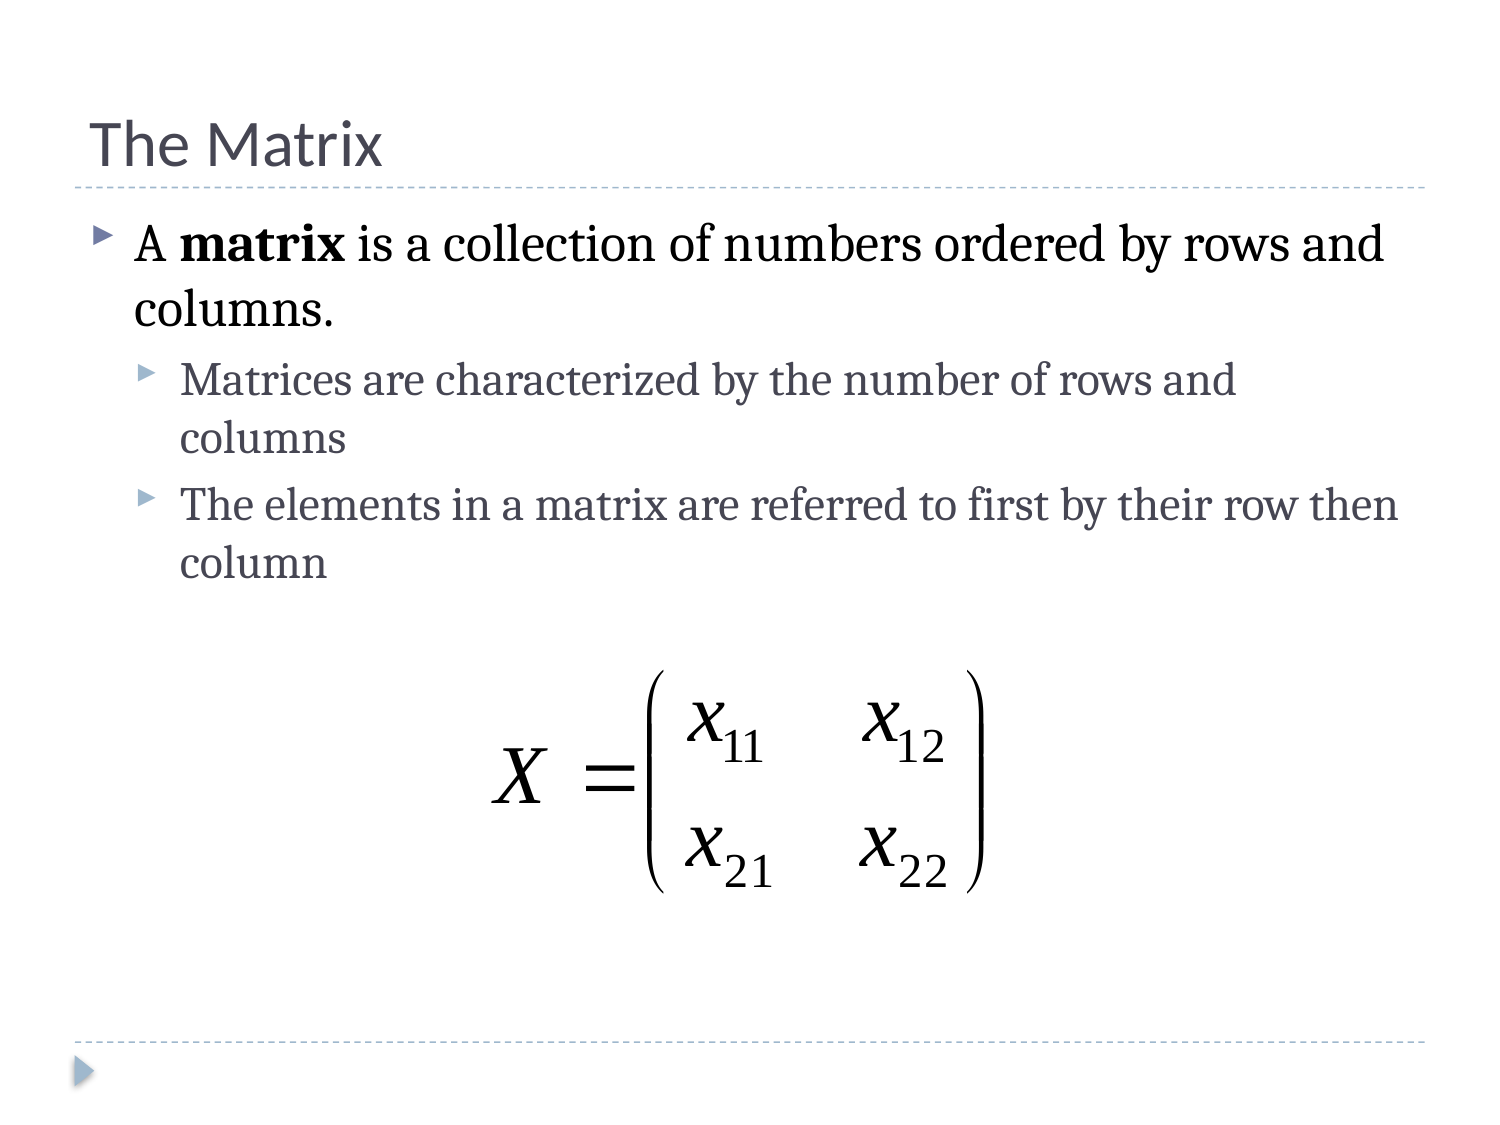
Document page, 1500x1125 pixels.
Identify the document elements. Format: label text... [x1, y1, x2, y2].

title The Matrix [75, 24, 1425, 188]
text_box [474, 649, 1012, 915]
list A matrix is a collection of numbers ordered by rows and columns. Matrices are characterized by the number of rows and columns The elements in a matrix are referred to first by their row then column [75, 200, 1425, 1010]
